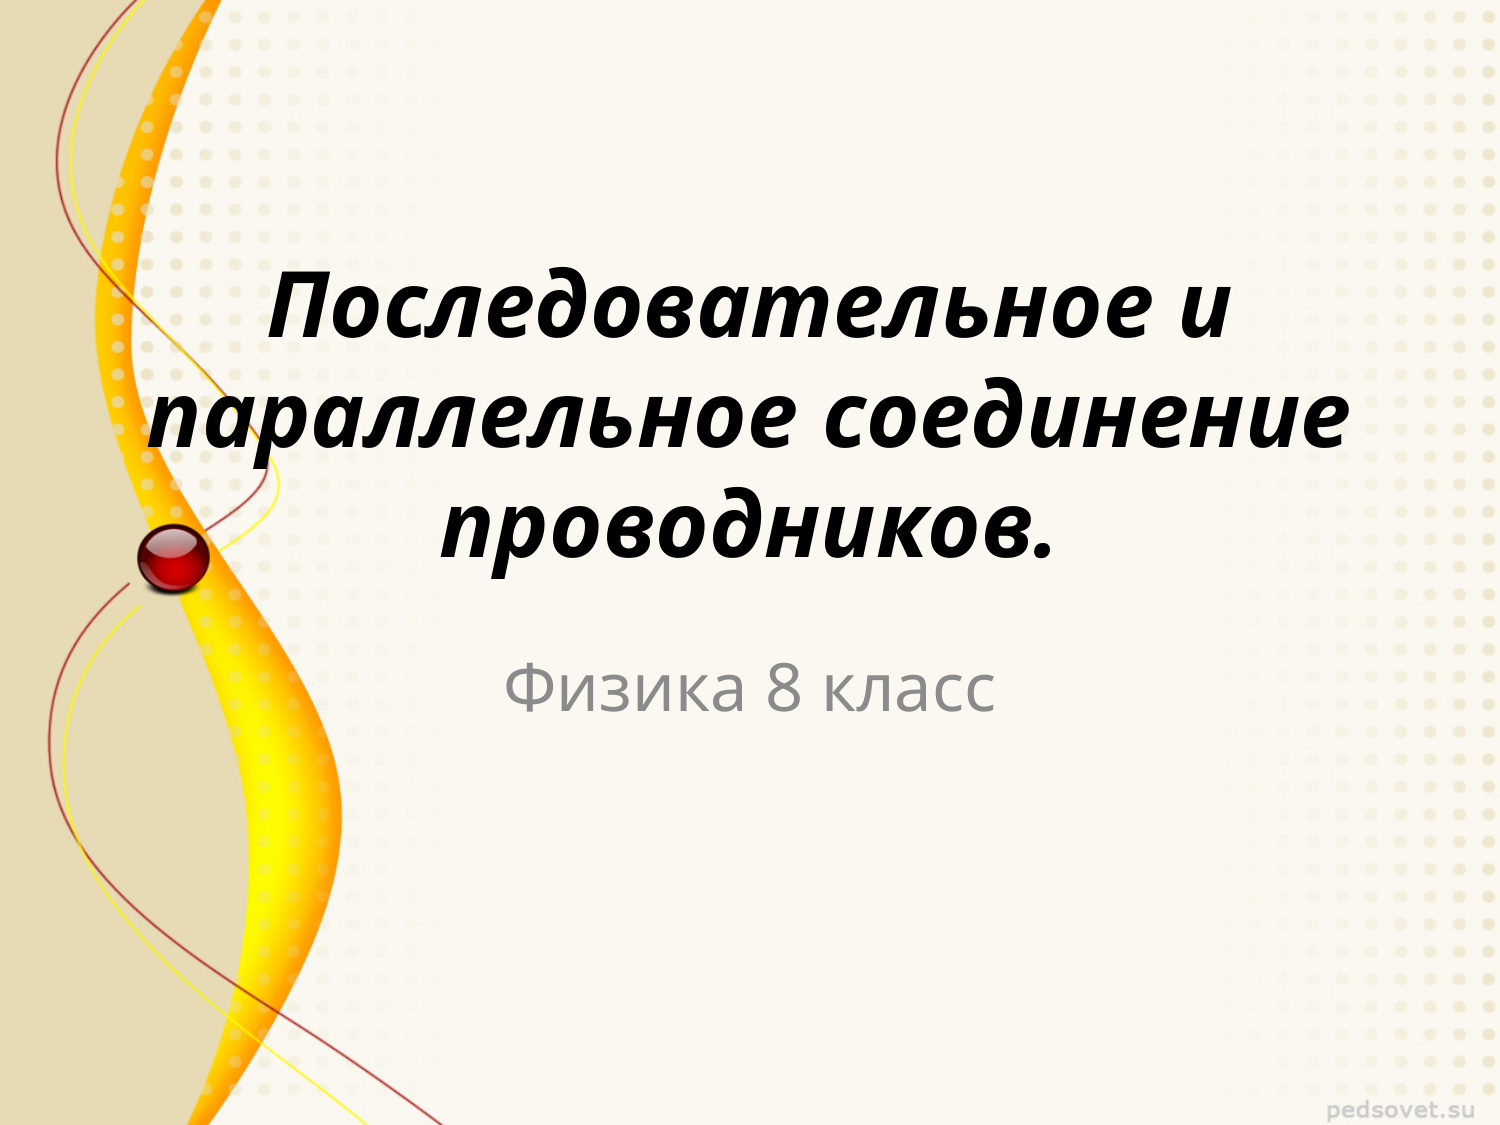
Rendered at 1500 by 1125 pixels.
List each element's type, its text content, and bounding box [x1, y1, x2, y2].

picture [0, 0, 1500, 1125]
title Последовательное и параллельное соединение проводников. [112, 231, 1388, 591]
subtitle Физика 8 класс [225, 637, 1275, 925]
